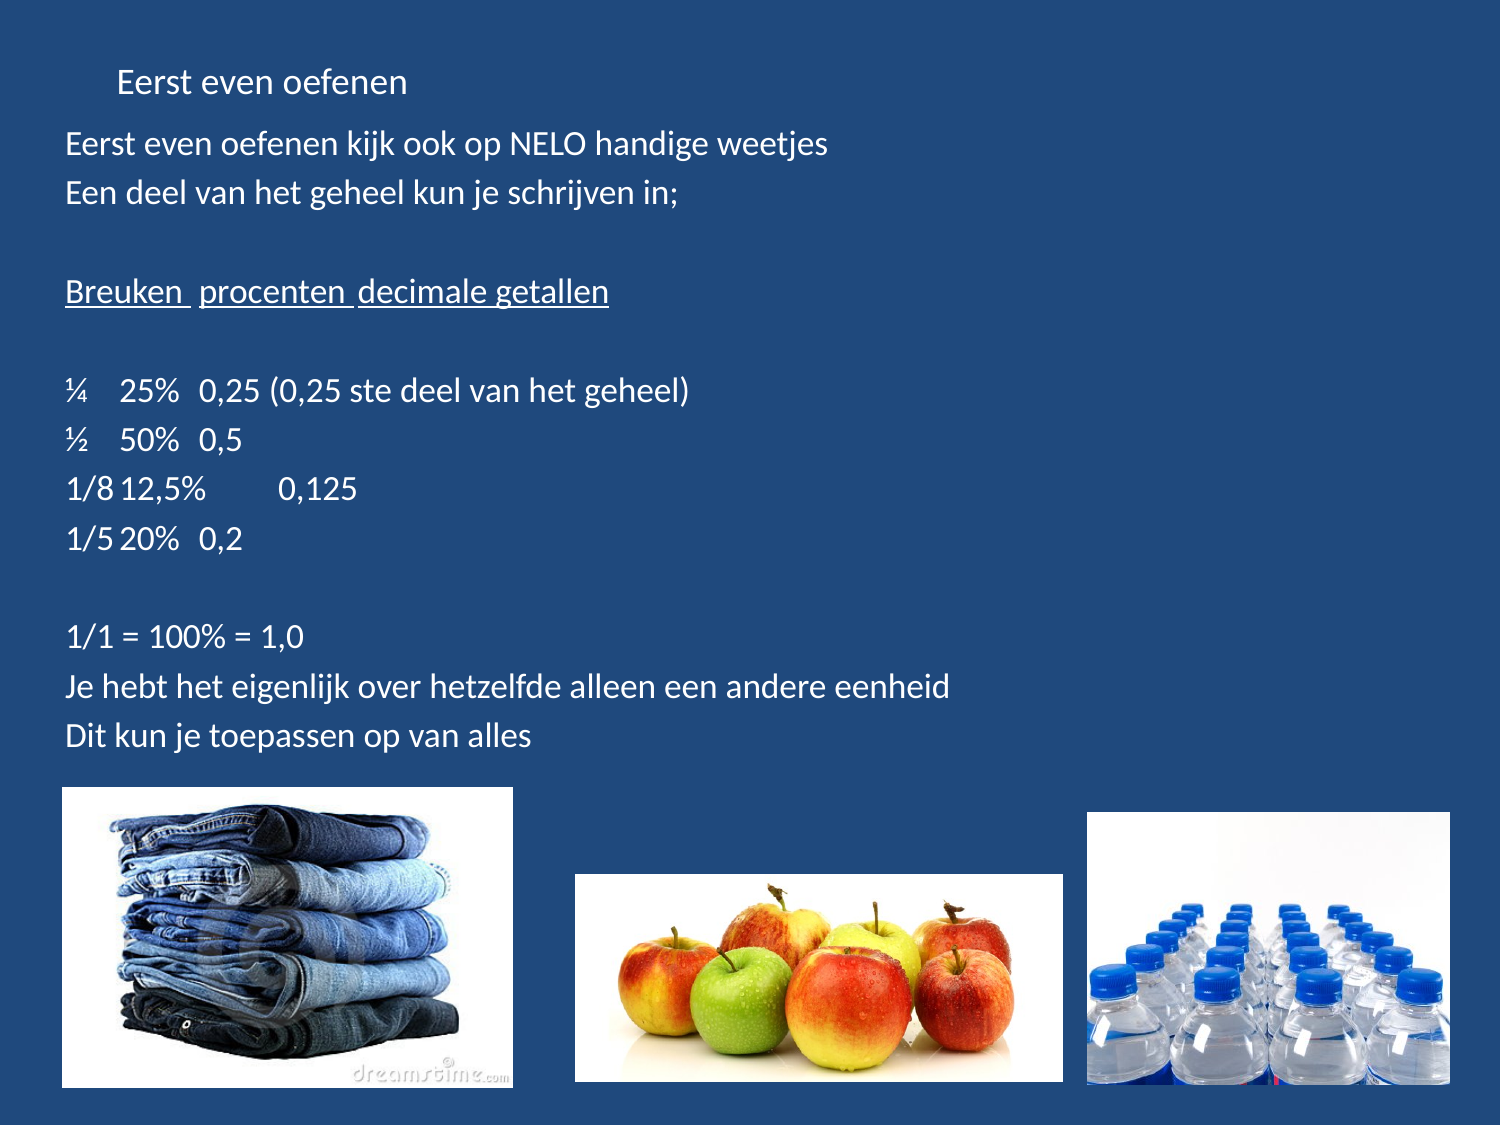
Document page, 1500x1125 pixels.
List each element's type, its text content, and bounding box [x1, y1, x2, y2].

picture [62, 787, 513, 1089]
text_box Eerst even oefenen [101, 49, 432, 110]
picture [1087, 812, 1451, 1085]
list Eerst even oefenen kijk ook op NELO handige weetjes Een deel van het geheel kun je schrijven in; Breuken procenten decimale getallen ¼ 25% 0,25 (0,25 ste deel van het geheel) ½ 50% 0,5 1/8 12,5% 0,125 1/5 20% 0,2 1/1 = 100% = 1,0 Je hebt het eigenlijk over hetzelfde alleen een andere eenheid Dit kun je toepassen op van alles [50, 112, 1450, 763]
picture [574, 874, 1063, 1082]
